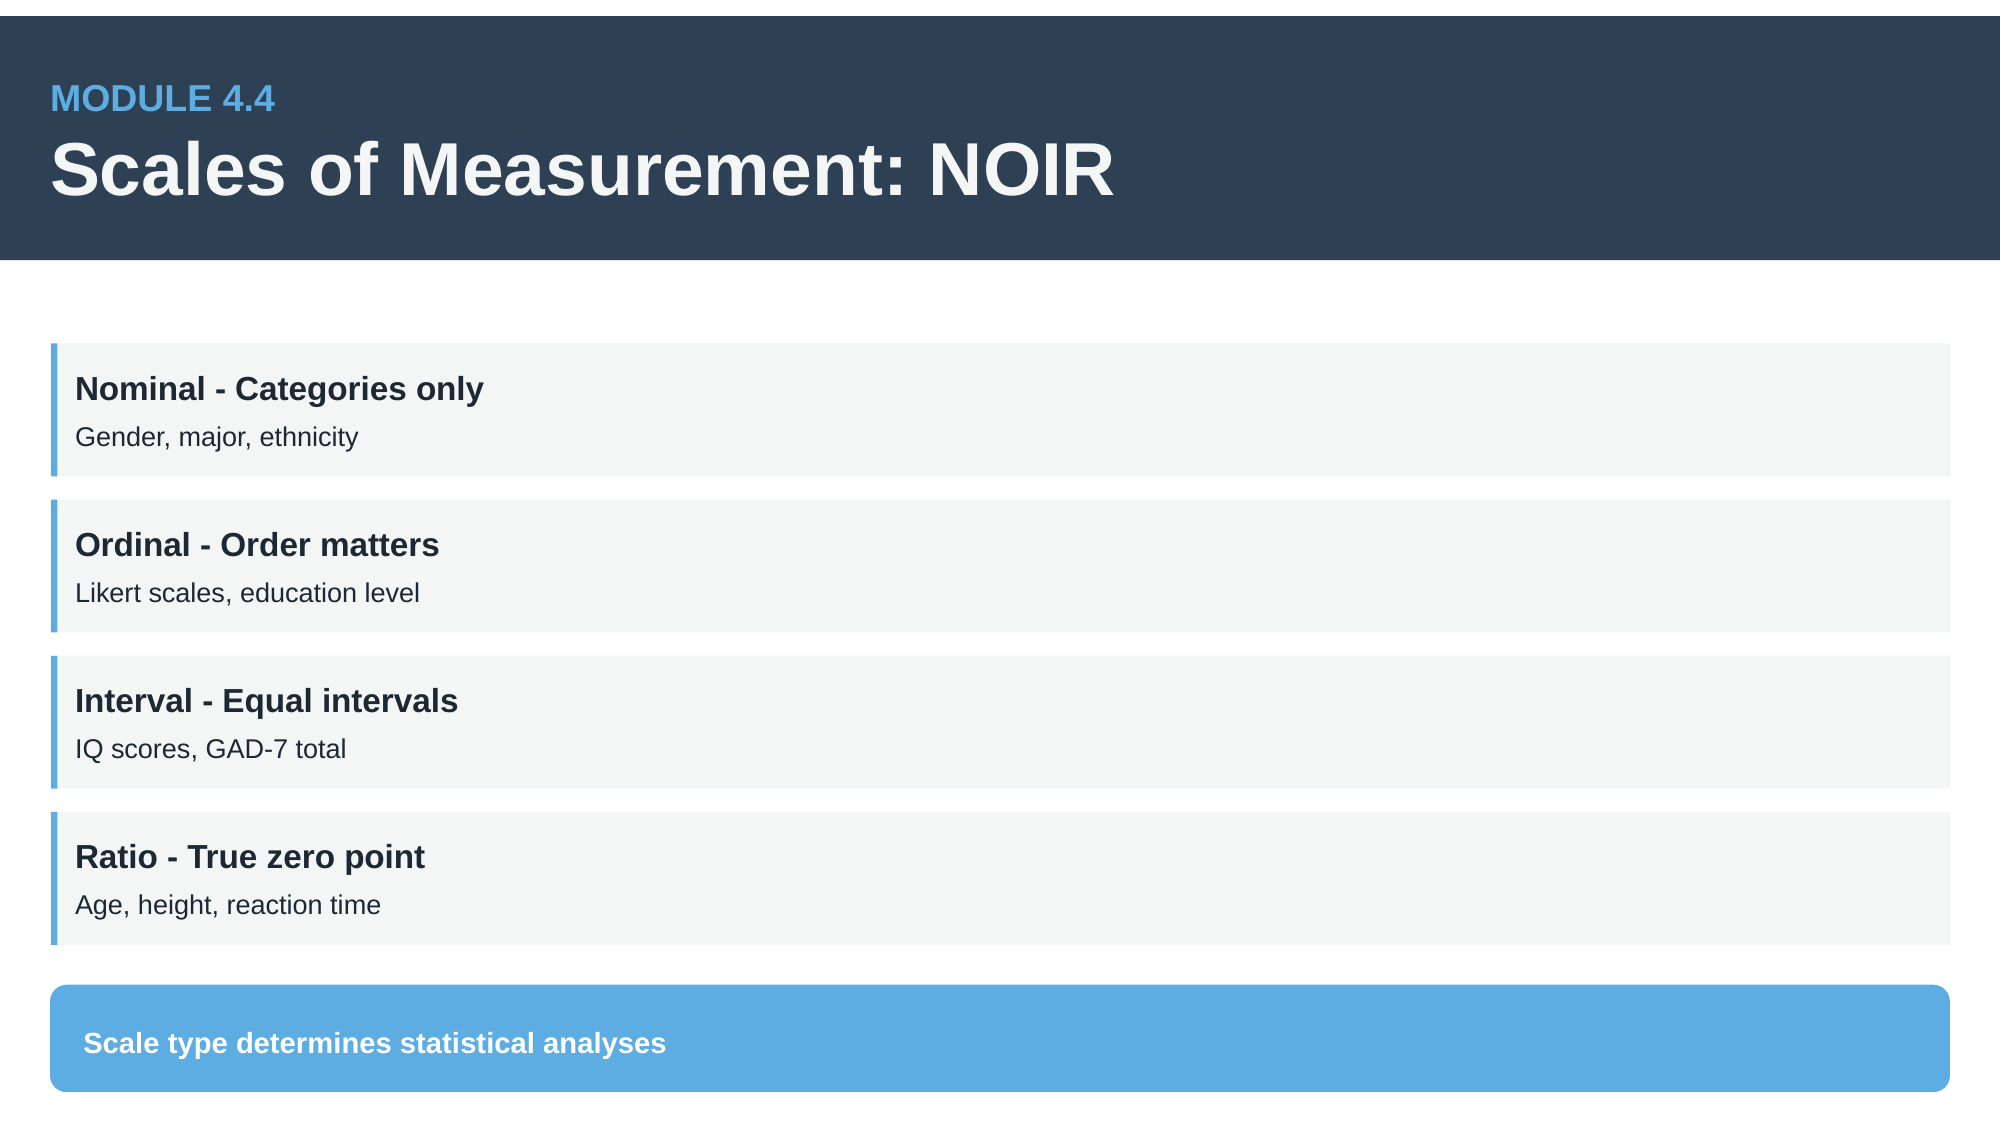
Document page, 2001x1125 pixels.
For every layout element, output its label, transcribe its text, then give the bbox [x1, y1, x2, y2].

text_box [50, 984, 1951, 1093]
text_box [0, 16, 2000, 261]
text_box Ordinal - Order matters [75, 516, 1971, 563]
text_box Nominal - Categories only [75, 360, 1971, 407]
text_box [50, 811, 54, 945]
text_box [50, 499, 54, 633]
text_box Ratio - True zero point [75, 828, 1971, 876]
text_box Likert scales, education level [75, 569, 1971, 608]
text_box Gender, major, ethnicity [75, 413, 1971, 452]
text_box [50, 343, 54, 477]
text_box [55, 499, 1950, 633]
text_box [55, 811, 1950, 945]
text_box Scales of Measurement: NOIR [50, 135, 1141, 211]
text_box [50, 655, 54, 789]
text_box MODULE 4.4 [50, 66, 1988, 119]
text_box [55, 655, 1950, 789]
text_box IQ scores, GAD-7 total [75, 725, 1971, 764]
text_box Interval - Equal intervals [75, 672, 1971, 720]
text_box Scale type determines statistical analyses [83, 1018, 1954, 1059]
text_box [55, 343, 1950, 477]
text_box Age, height, reaction time [75, 881, 1971, 920]
